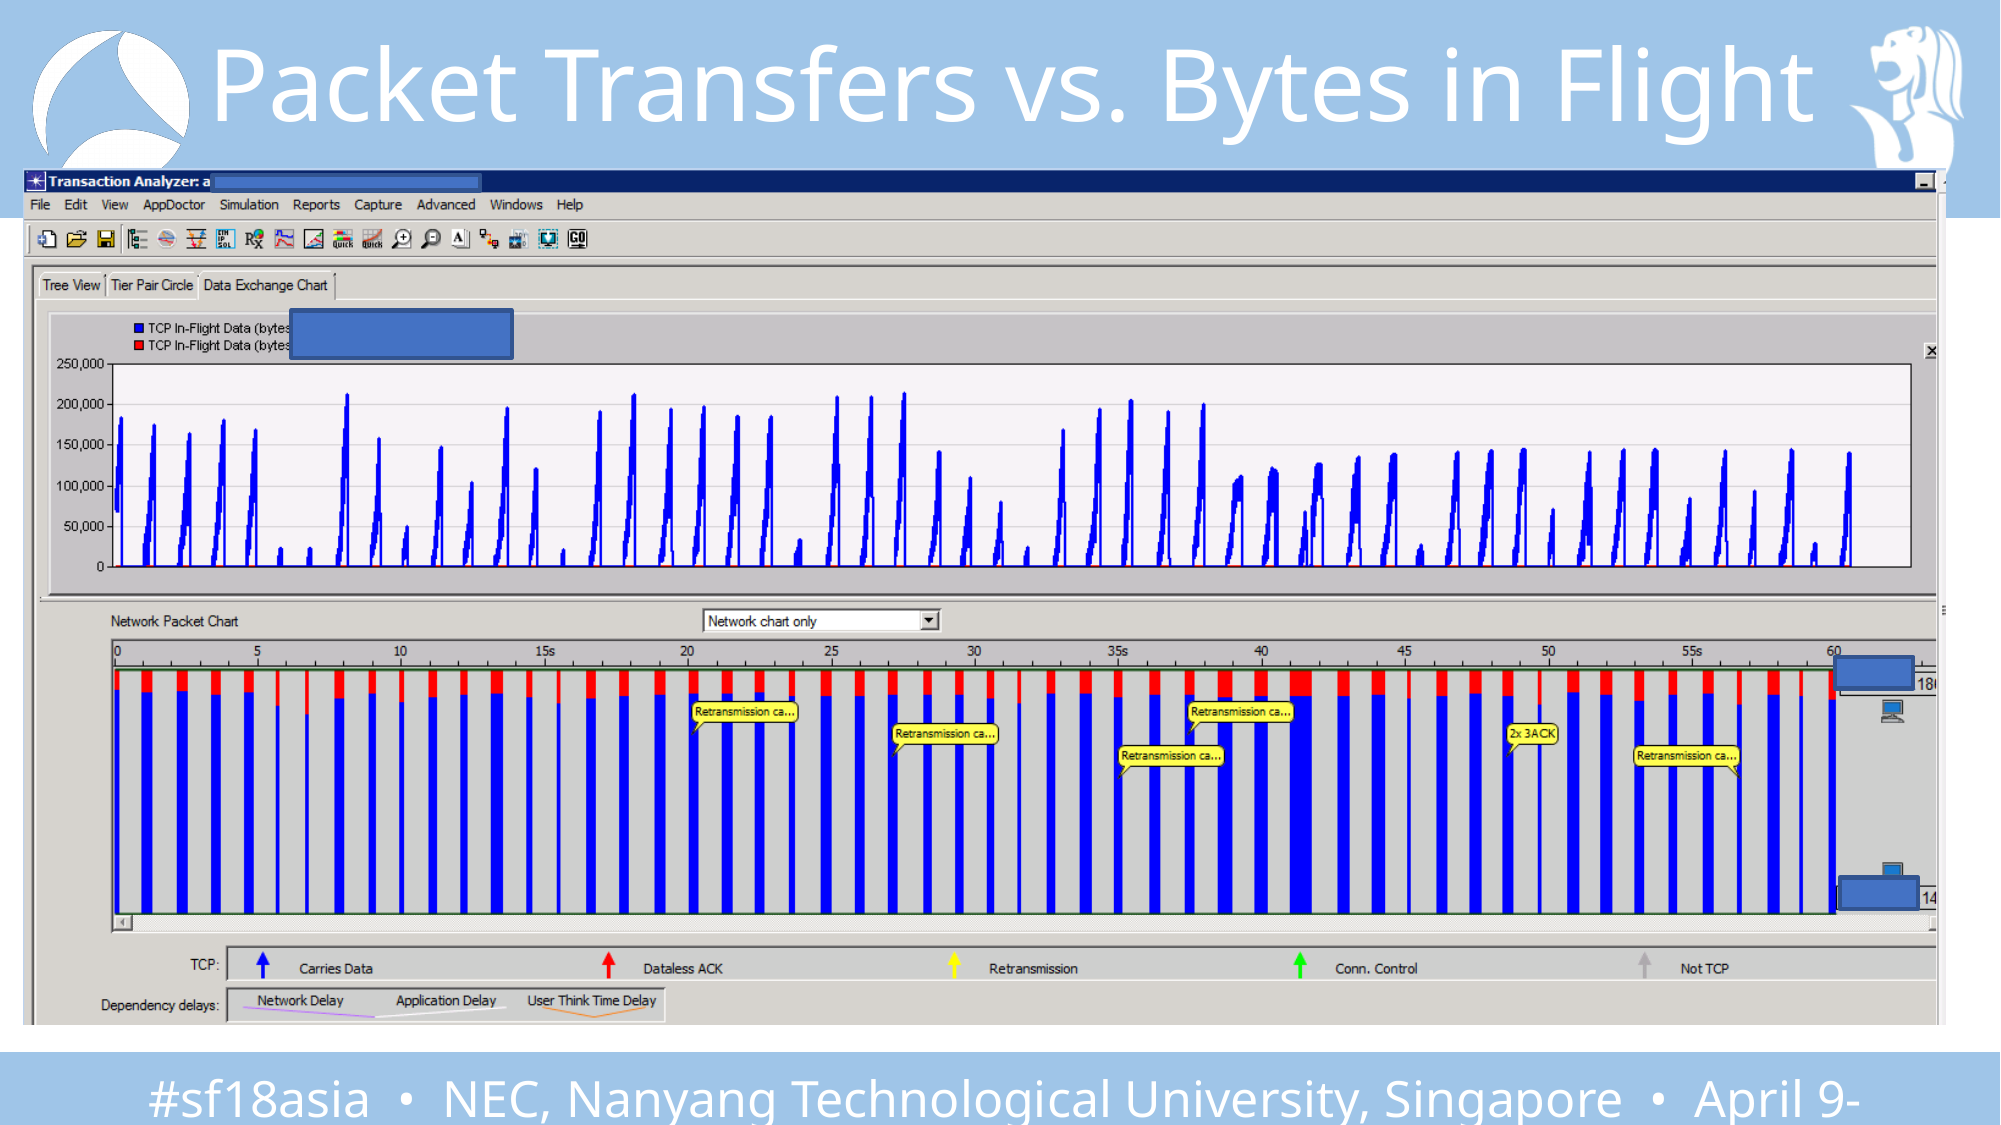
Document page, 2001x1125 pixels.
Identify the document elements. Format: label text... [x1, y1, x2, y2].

picture [23, 155, 1964, 1026]
title Packet Transfers vs. Bytes in Flight [31, 24, 1994, 155]
